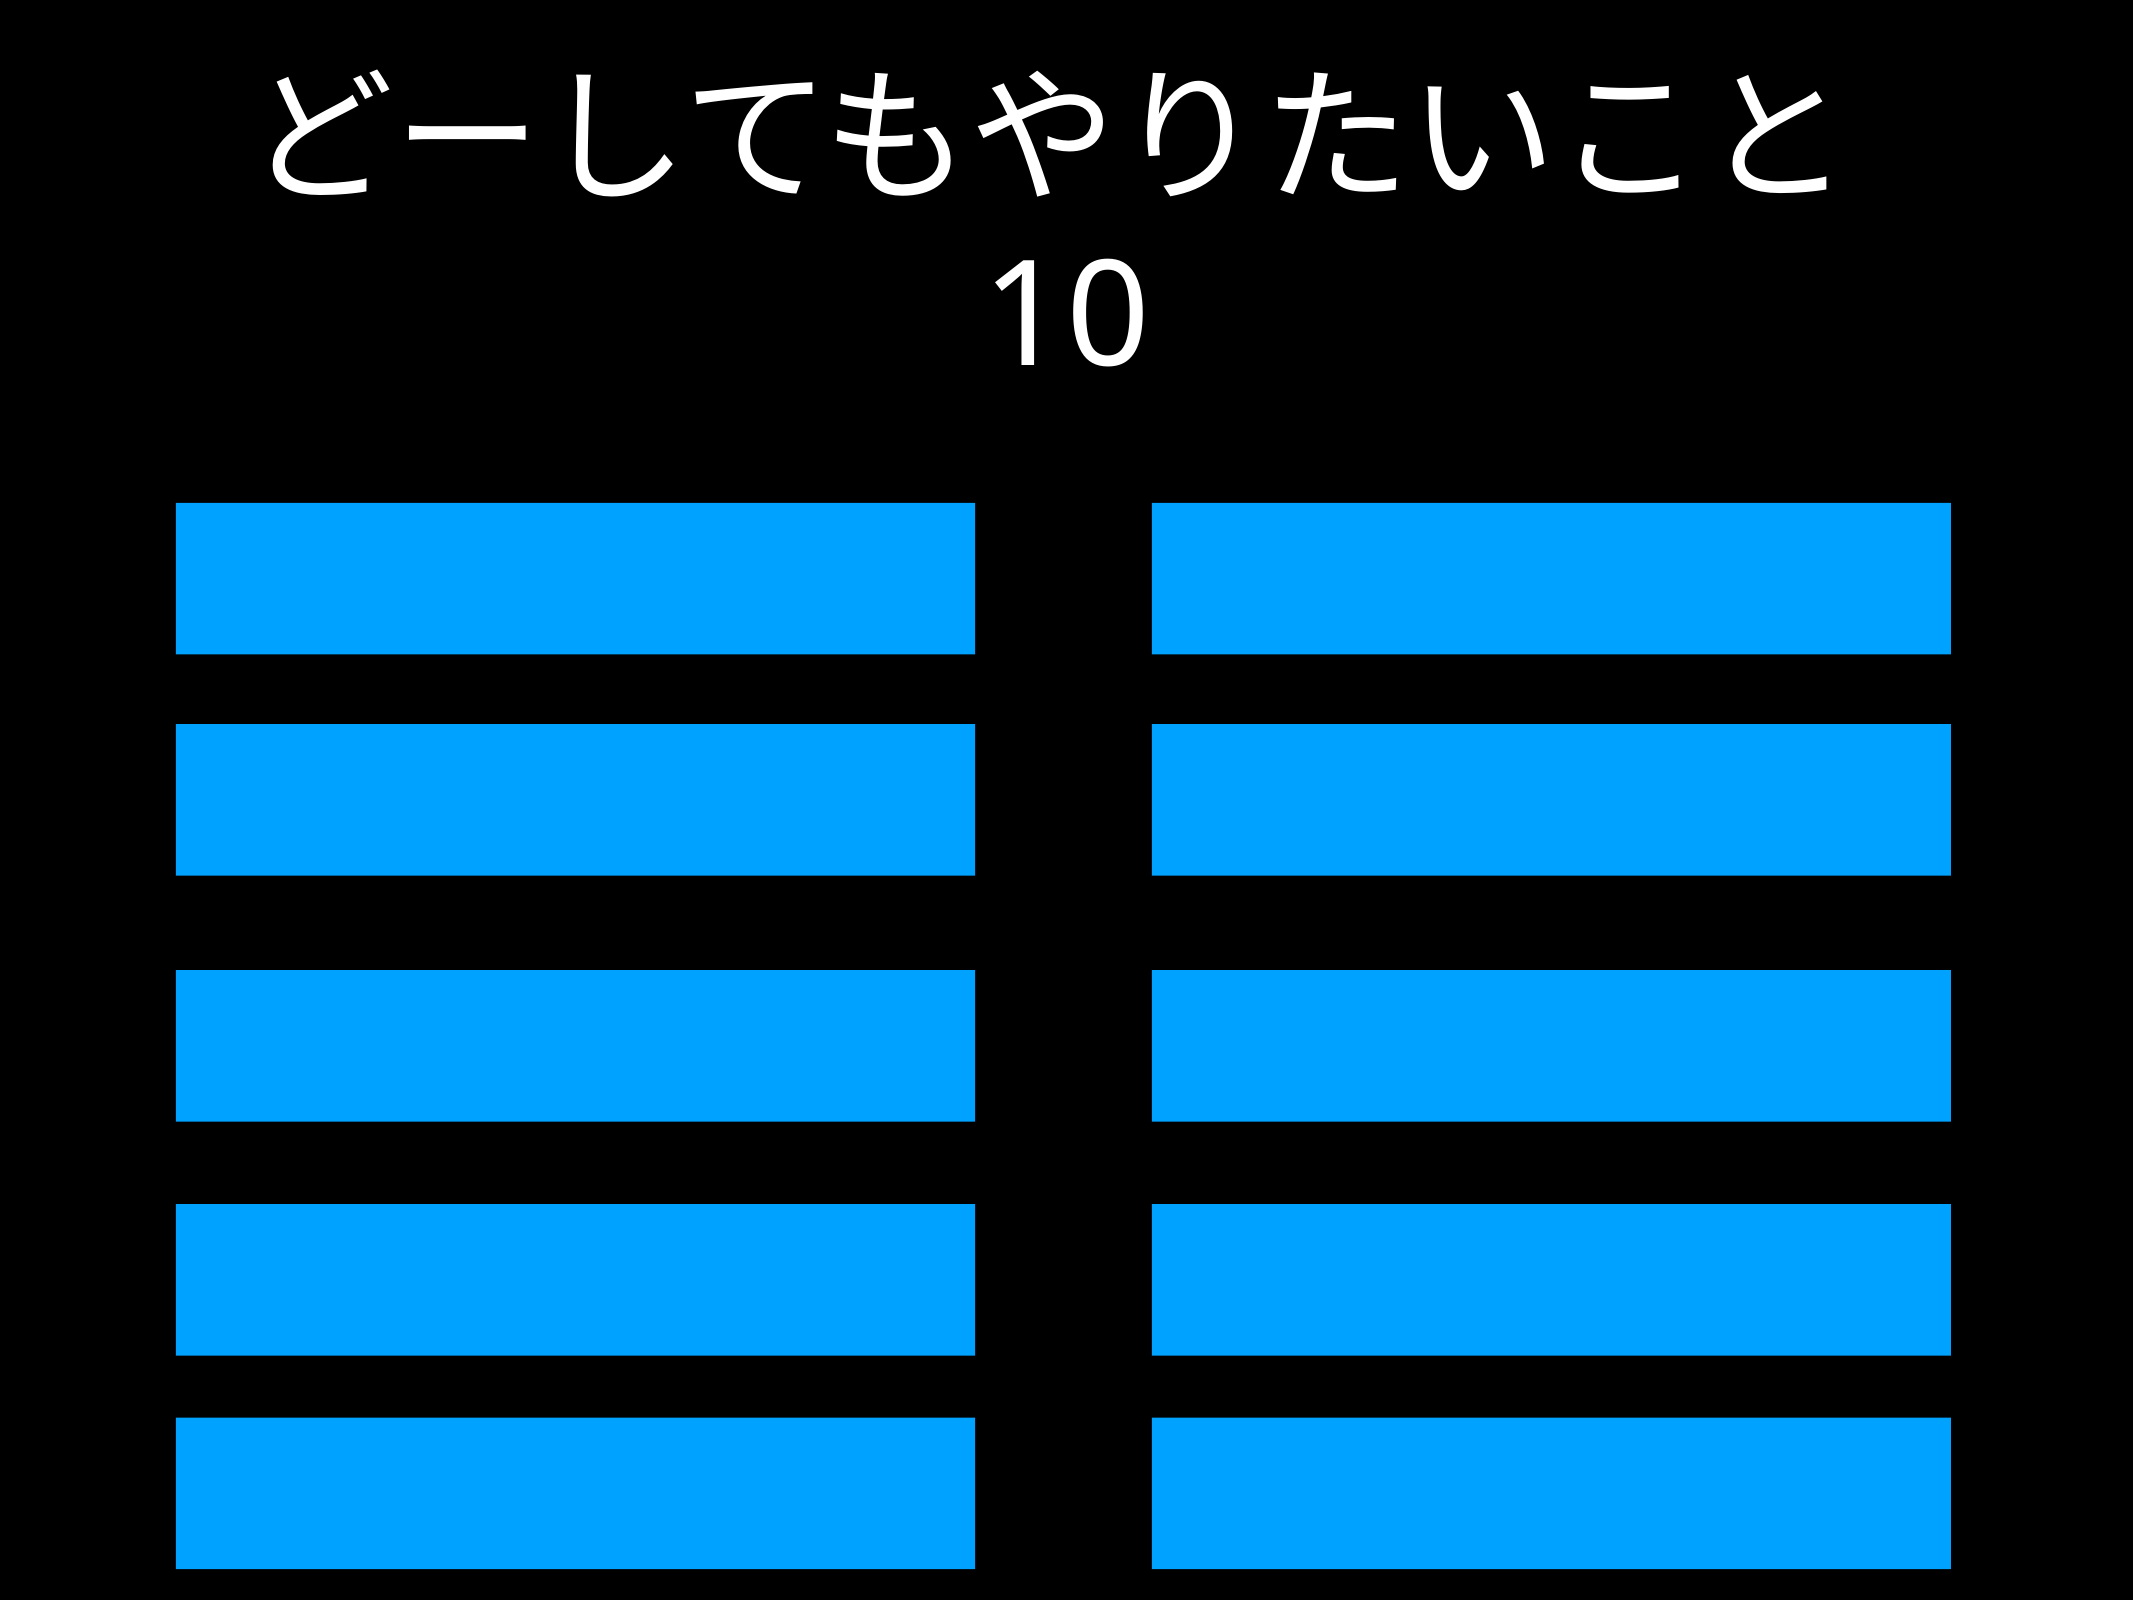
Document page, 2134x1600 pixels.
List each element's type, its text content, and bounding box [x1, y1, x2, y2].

text_box [1151, 1204, 1951, 1356]
text_box [175, 1204, 976, 1356]
text_box [175, 970, 976, 1122]
text_box [175, 502, 976, 655]
text_box [175, 1417, 976, 1570]
title どーしてもやりたいこと10 [155, 41, 1978, 397]
text_box [1151, 502, 1951, 655]
text_box [1151, 724, 1951, 876]
text_box [175, 724, 976, 876]
text_box [1151, 1417, 1951, 1570]
text_box [1151, 970, 1951, 1122]
